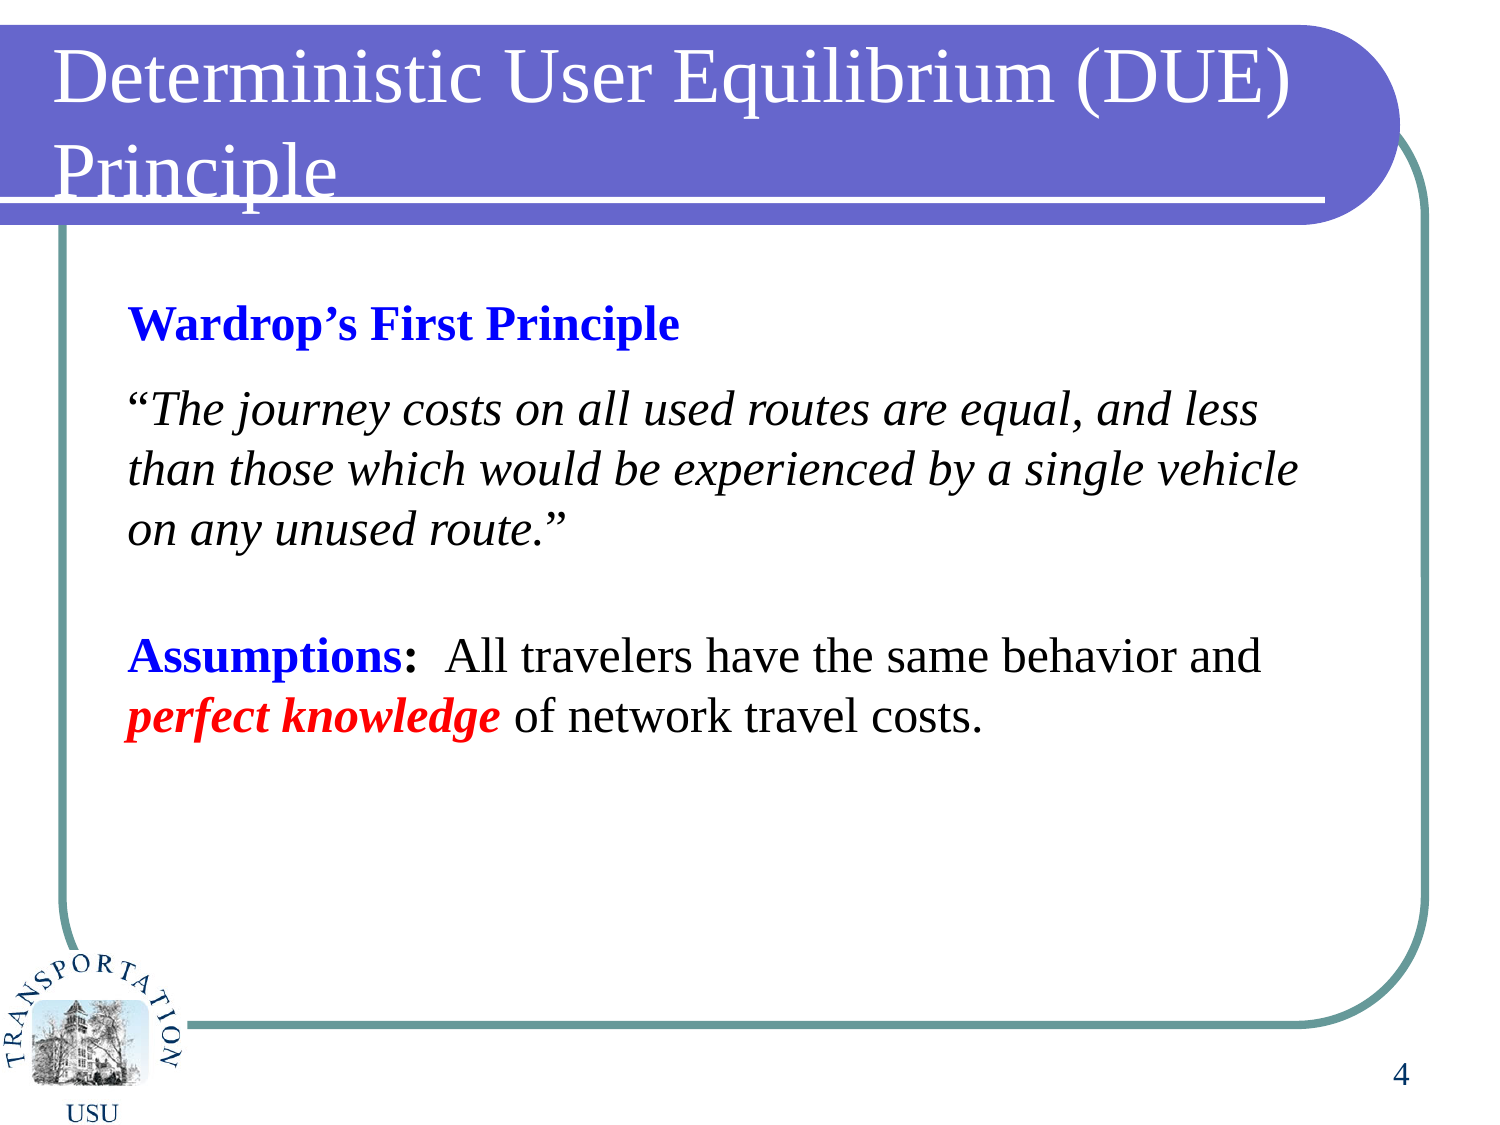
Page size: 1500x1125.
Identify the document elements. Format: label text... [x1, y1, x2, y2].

slide_number 4 [1174, 1024, 1426, 1101]
text_box Deterministic User Equilibrium (DUE) Principle [37, 37, 1500, 200]
text_box Wardrop’s First Principle “The journey costs on all used routes are equal, and less than those which would be experienced by a single vehicle on any unused route.” Assumptions: All travelers have the same behavior and perfect knowledge of network travel costs. [112, 283, 1363, 751]
picture [0, 950, 188, 1125]
